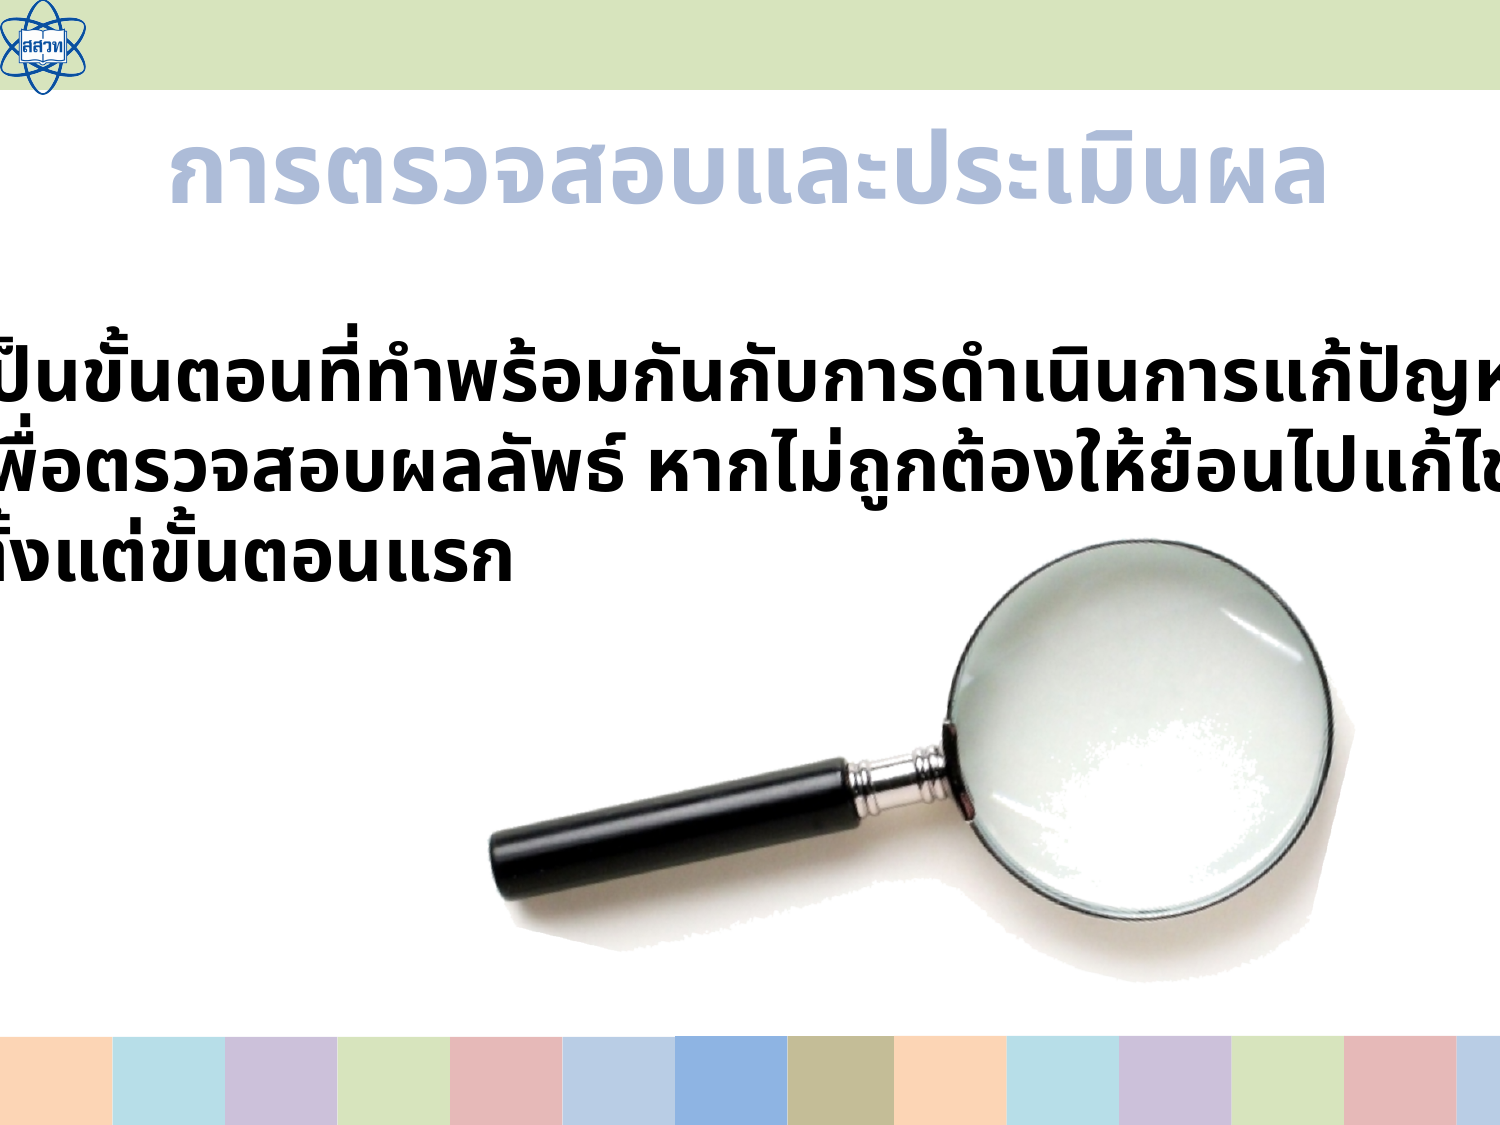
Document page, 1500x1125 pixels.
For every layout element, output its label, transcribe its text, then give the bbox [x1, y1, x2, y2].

title การตรวจสอบและประเมินผล [112, 42, 1388, 284]
text_box เป็นขั้นตอนที่ทำพร้อมกันกับการดำเนินการแก้ปัญหา เพื่อตรวจสอบผลลัพธ์ หากไม่ถูกต้องให้ย้อนไปแก้ไข ตั้งแต่ขั้นตอนแรก [0, 319, 1500, 605]
picture [462, 478, 1385, 1105]
picture [0, 0, 86, 95]
